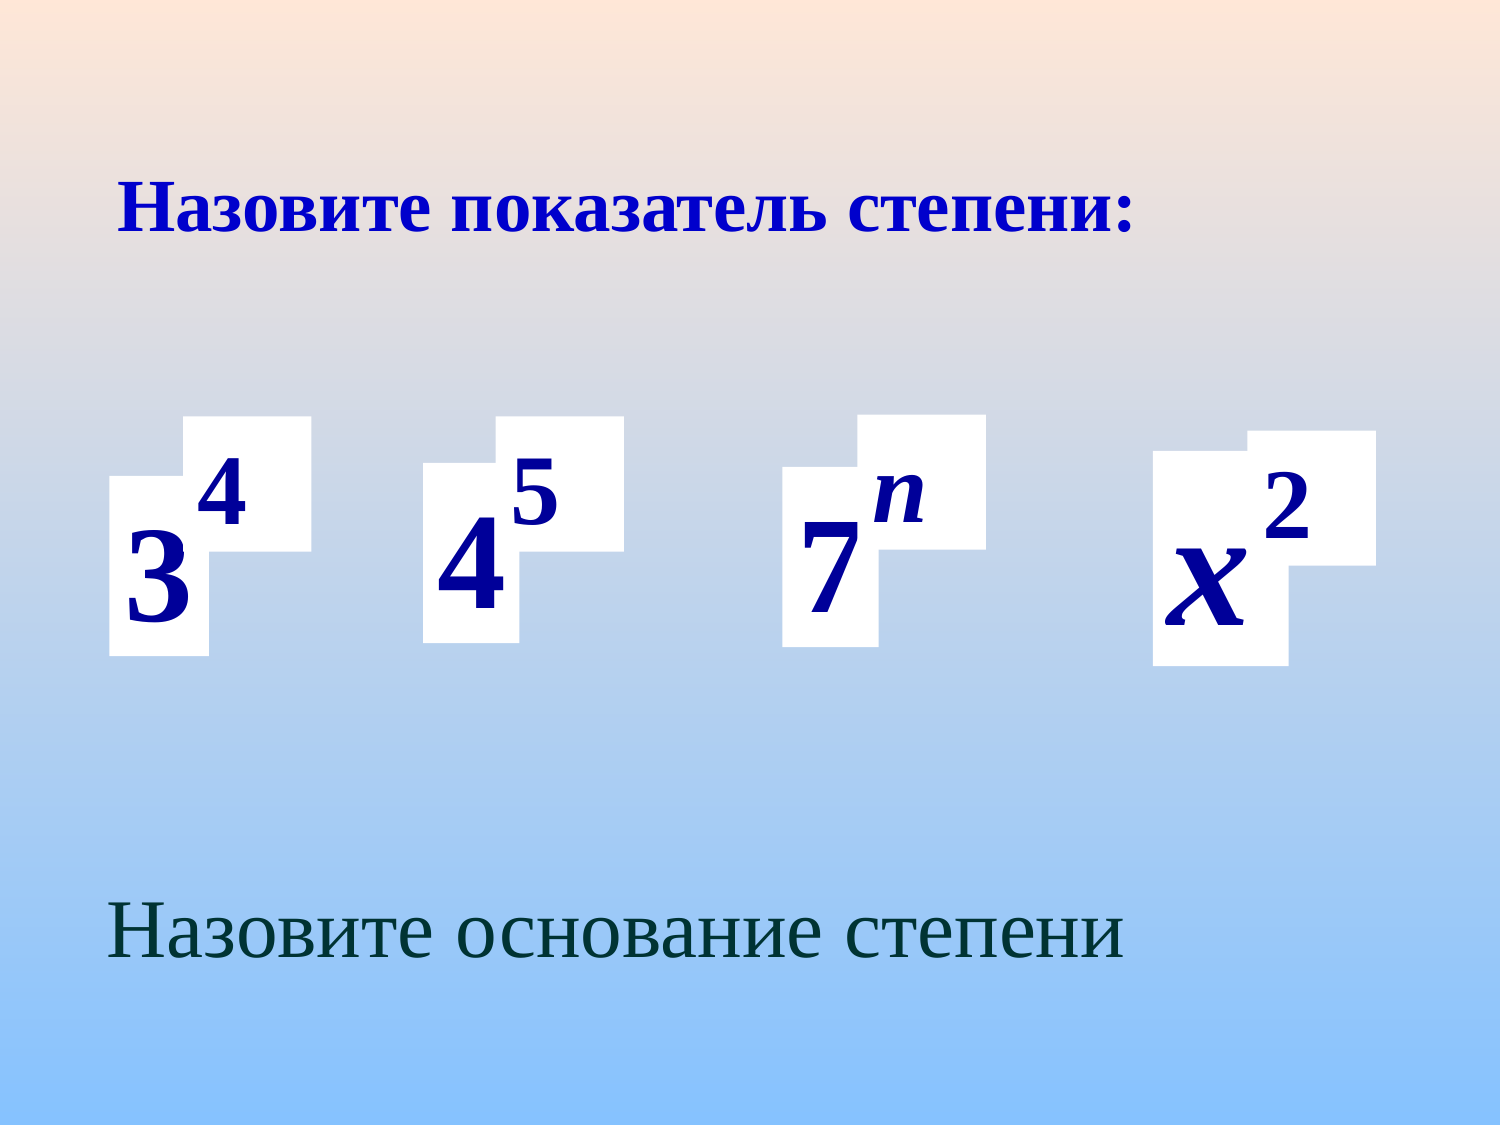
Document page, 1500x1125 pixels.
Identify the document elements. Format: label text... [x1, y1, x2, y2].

text_box n [857, 414, 986, 550]
text_box 4 [423, 462, 520, 644]
text_box 2 [1247, 430, 1376, 566]
text_box Назовите показатель степени: [102, 166, 1463, 255]
text_box 3 [109, 475, 209, 657]
text_box x [1152, 450, 1289, 667]
text_box 5 [495, 416, 624, 552]
text_box Назовите основание степени [91, 860, 1219, 983]
text_box 7 [782, 466, 879, 648]
text_box 4 [183, 416, 312, 552]
